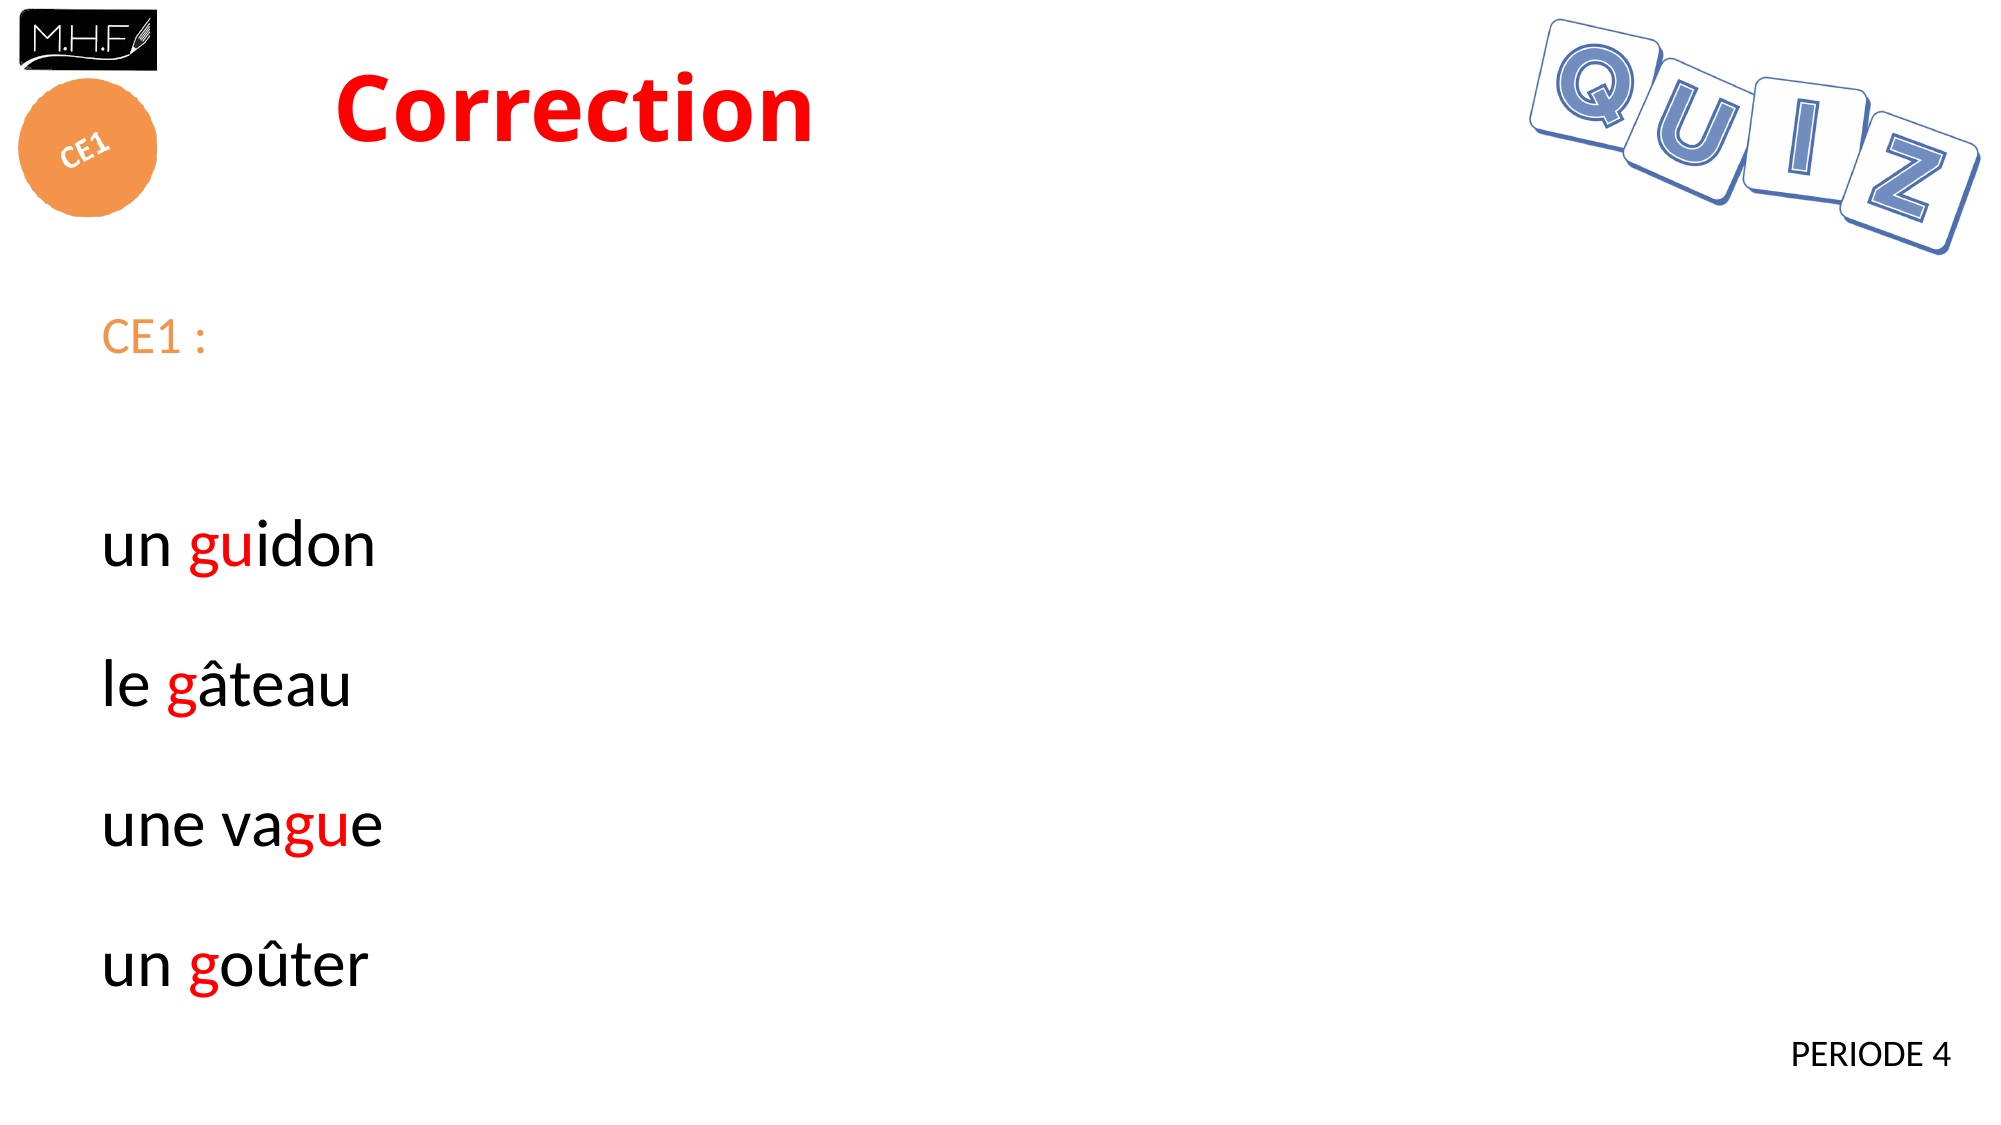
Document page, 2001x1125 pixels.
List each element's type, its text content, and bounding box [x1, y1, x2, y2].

picture [16, 7, 157, 74]
picture [1527, 24, 1978, 250]
text_box PERIODE 4 [1362, 1021, 1967, 1125]
list CE1 : un guidon le gâteau une vague un goûter [86, 300, 897, 1015]
title Correction [318, 3, 1865, 221]
picture [18, 78, 157, 218]
